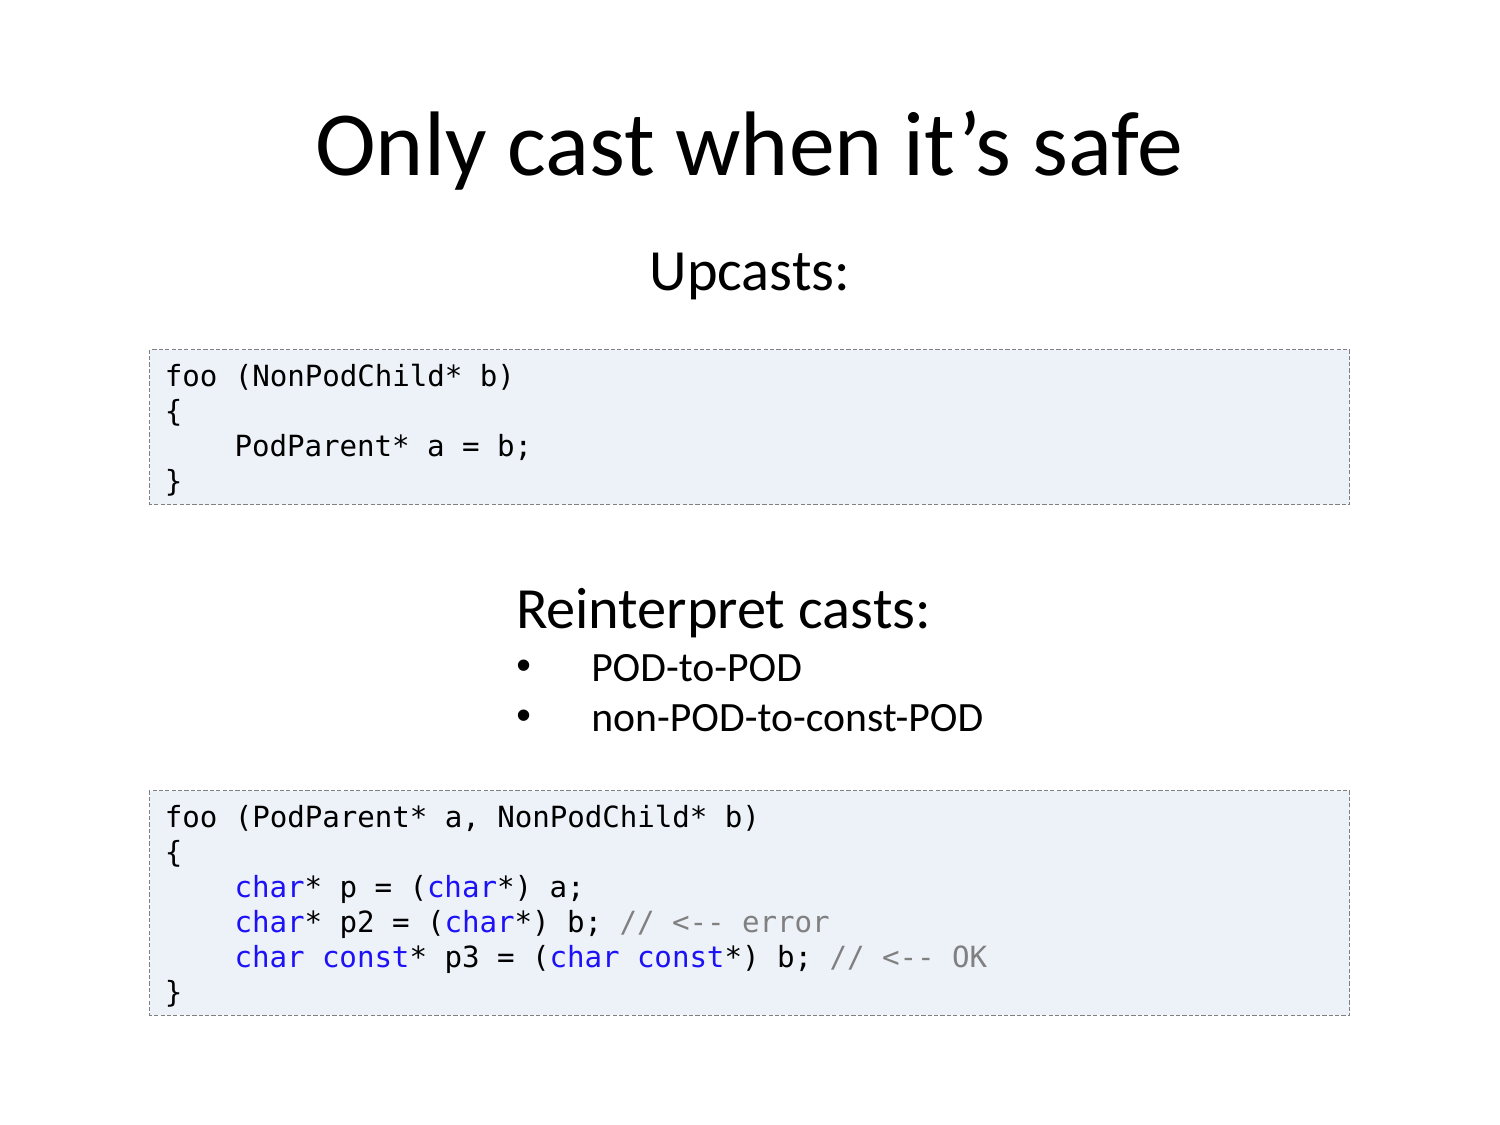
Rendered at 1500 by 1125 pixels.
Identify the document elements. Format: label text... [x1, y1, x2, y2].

text_box Reinterpret casts: POD-to-POD non-POD-to-const-POD [501, 562, 999, 748]
text_box Upcasts: [635, 224, 865, 310]
text_box foo (PodParent* a, NonPodChild* b) { char* p = (char*) a; char* p2 = (char*) b; // <-- error char const* p3 = (char const*) b; // <-- OK } [149, 790, 1350, 1016]
title Only cast when it’s safe [75, 45, 1425, 233]
text_box foo (NonPodChild* b) { PodParent* a = b; } [149, 349, 1350, 505]
